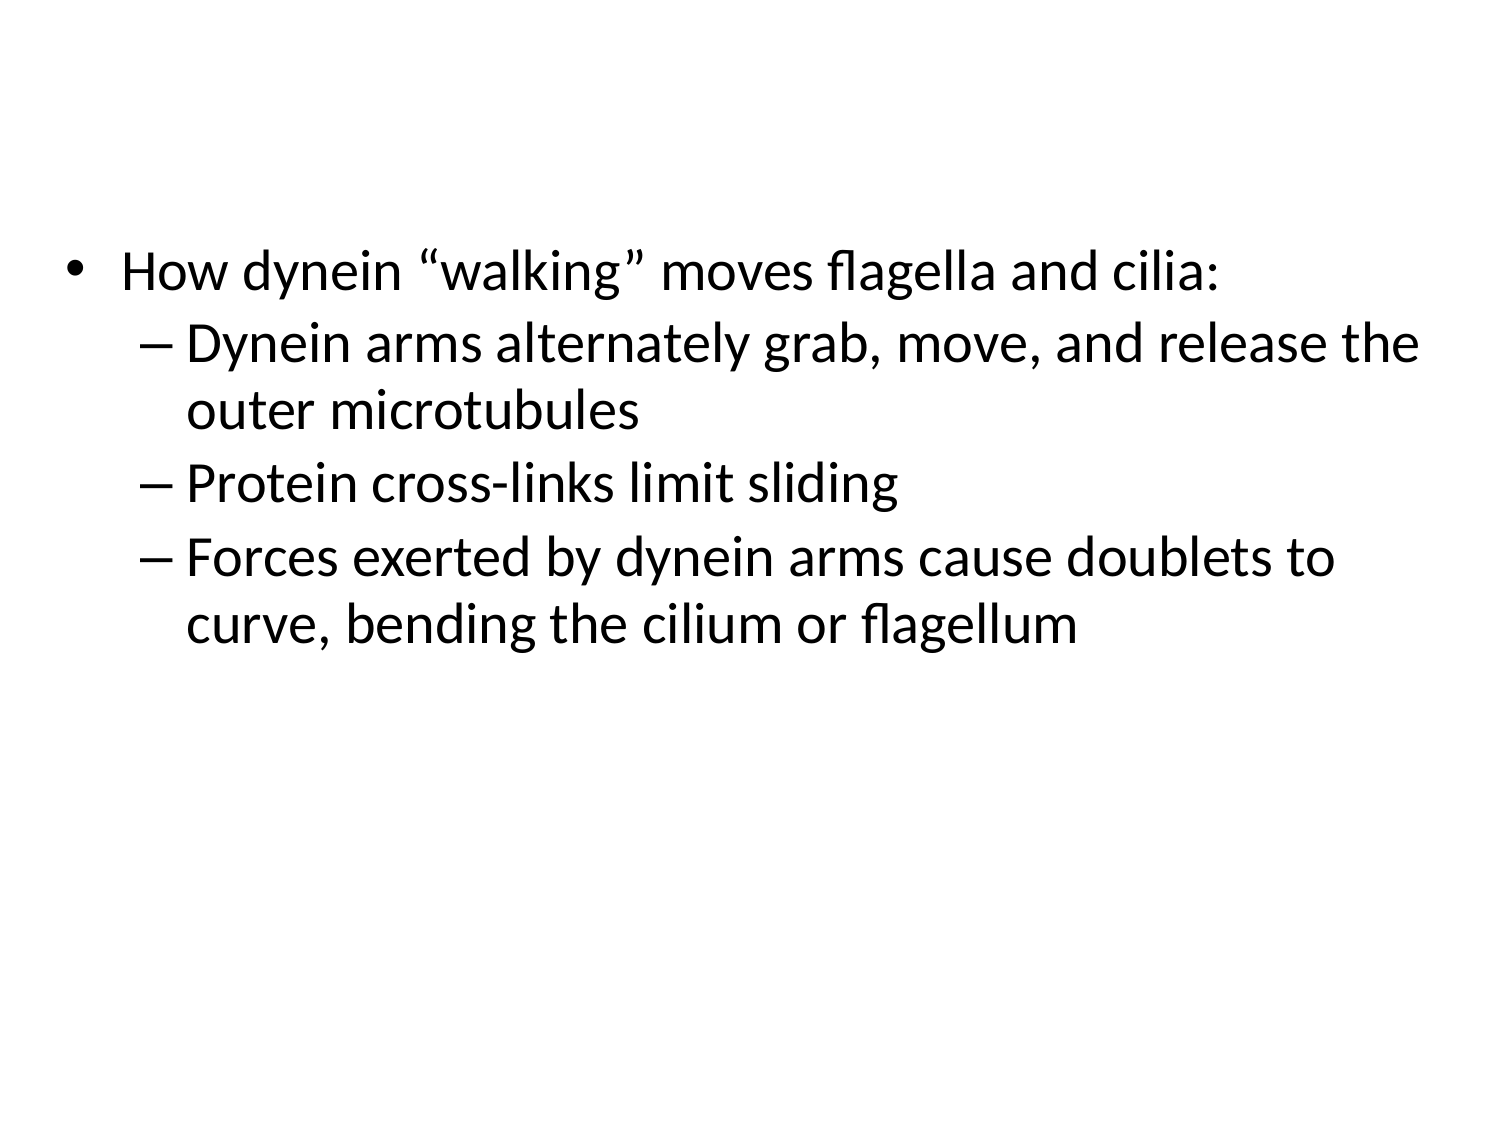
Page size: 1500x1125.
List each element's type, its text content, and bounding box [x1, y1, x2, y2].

list How dynein “walking” moves flagella and cilia: Dynein arms alternately grab, move, and release the outer microtubules Protein cross-links limit sliding Forces exerted by dynein arms cause doublets to curve, bending the cilium or flagellum [50, 224, 1450, 722]
